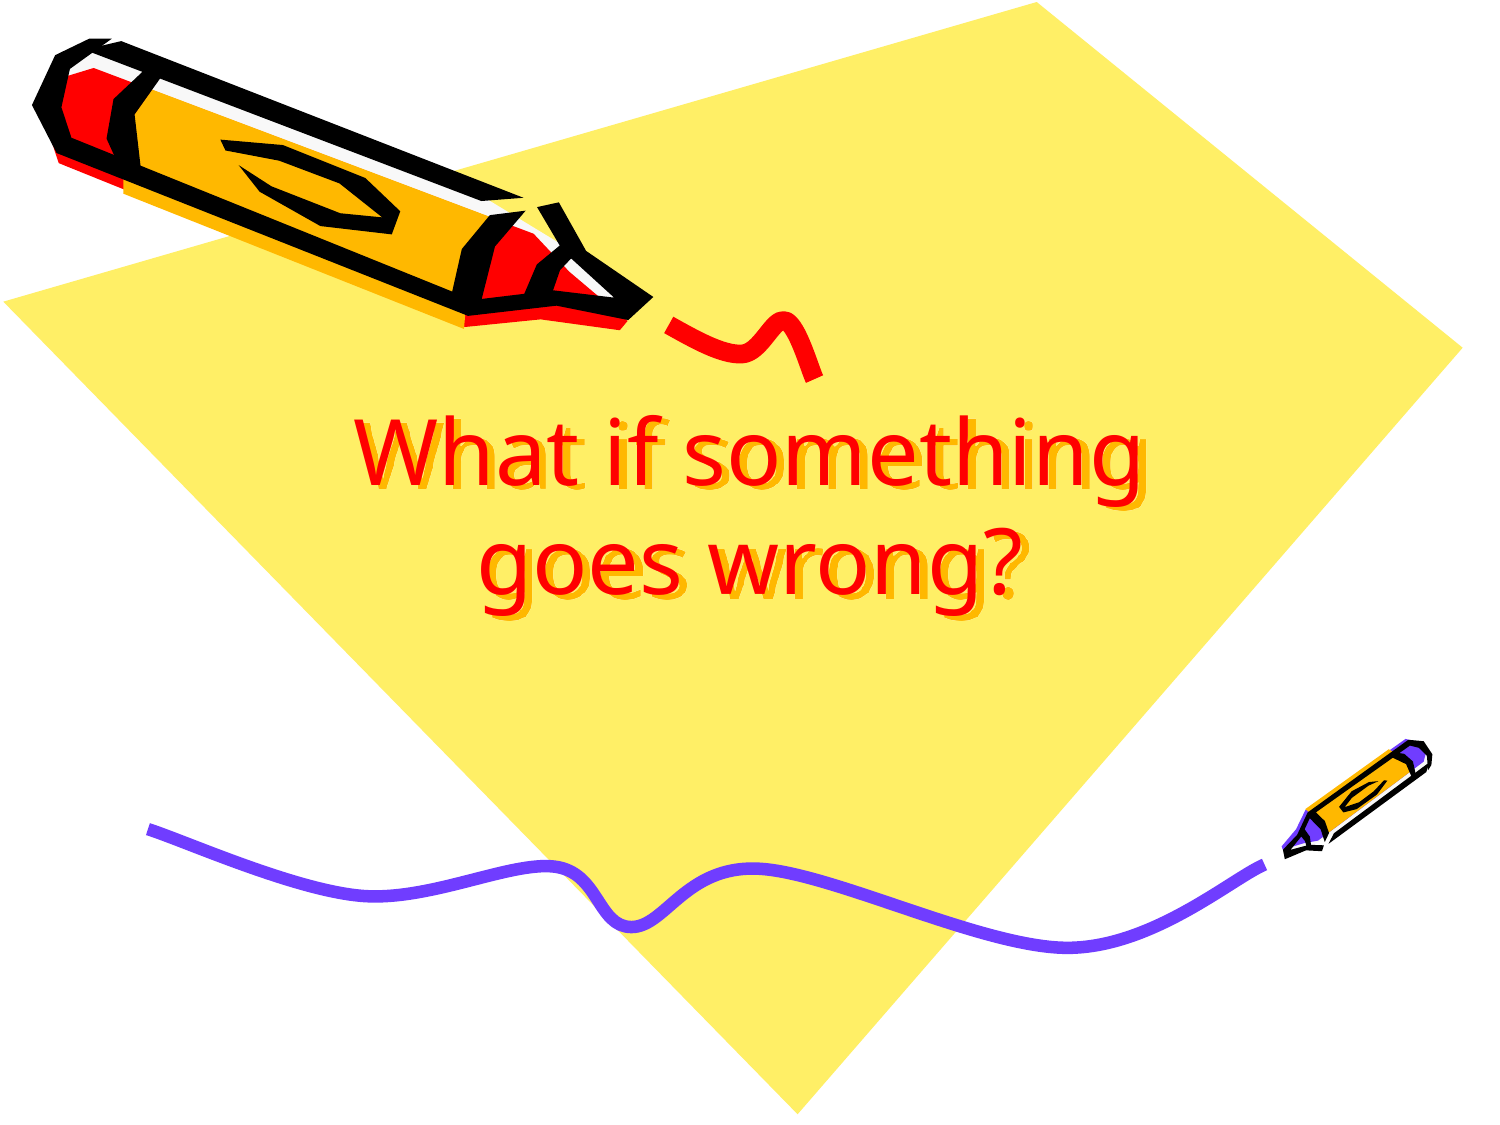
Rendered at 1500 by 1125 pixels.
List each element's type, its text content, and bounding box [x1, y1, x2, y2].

title What if something goes wrong? [224, 247, 1276, 622]
